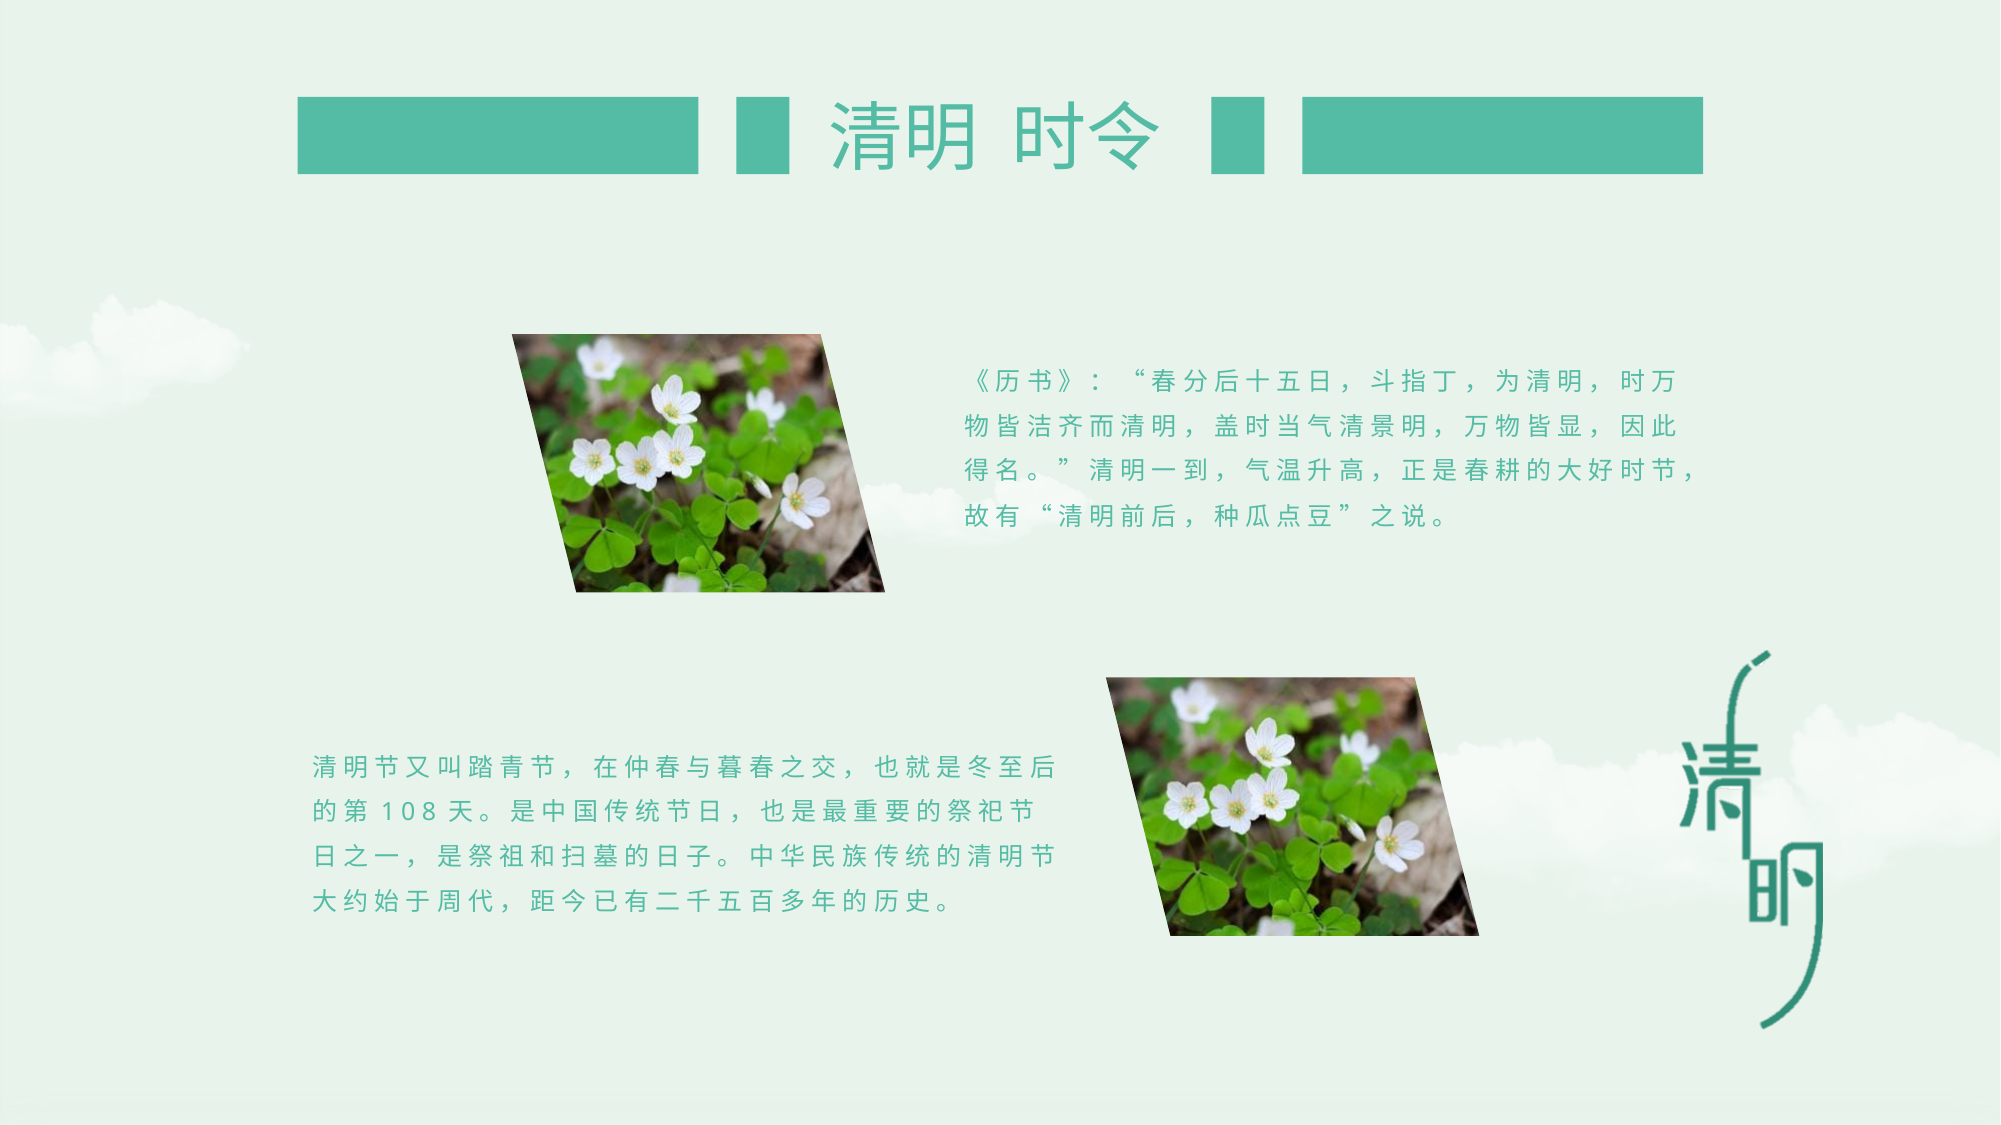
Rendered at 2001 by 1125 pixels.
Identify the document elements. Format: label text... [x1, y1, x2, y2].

text_box [1105, 677, 1480, 936]
text_box 清明节又叫踏青节，在仲春与暮春之交，也就是冬至后的第108天。是中国传统节日，也是最重要的祭祀节日之一，是祭祖和扫墓的日子。中华民族传统的清明节大约始于周代，距今已有二千五百多年的历史。 [297, 728, 1089, 923]
picture [0, 0, 2001, 1125]
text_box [297, 82, 1704, 189]
text_box 《历书》：“春分后十五日，斗指丁，为清明，时万物皆洁齐而清明，盖时当气清景明，万物皆显，因此得名。”清明一到，气温升高，正是春耕的大好时节，故有“清明前后，种瓜点豆”之说。 [949, 342, 1704, 538]
text_box [511, 334, 886, 593]
